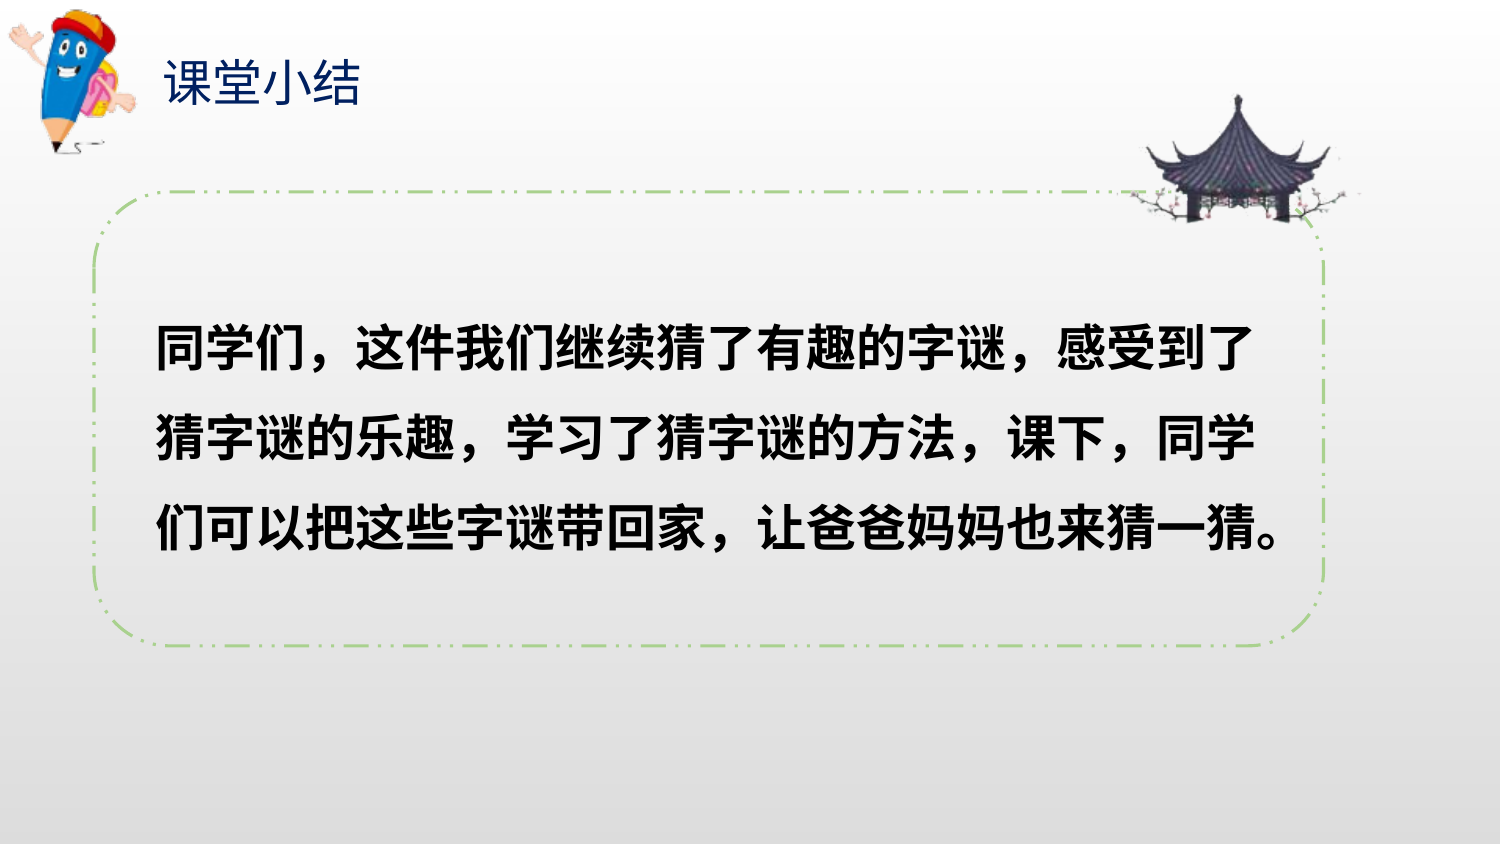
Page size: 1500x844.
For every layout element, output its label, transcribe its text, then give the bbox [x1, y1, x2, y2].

picture [1087, 54, 1417, 264]
text_box 课堂小结 [151, 45, 386, 117]
picture [0, 0, 142, 159]
text_box [92, 190, 1325, 647]
